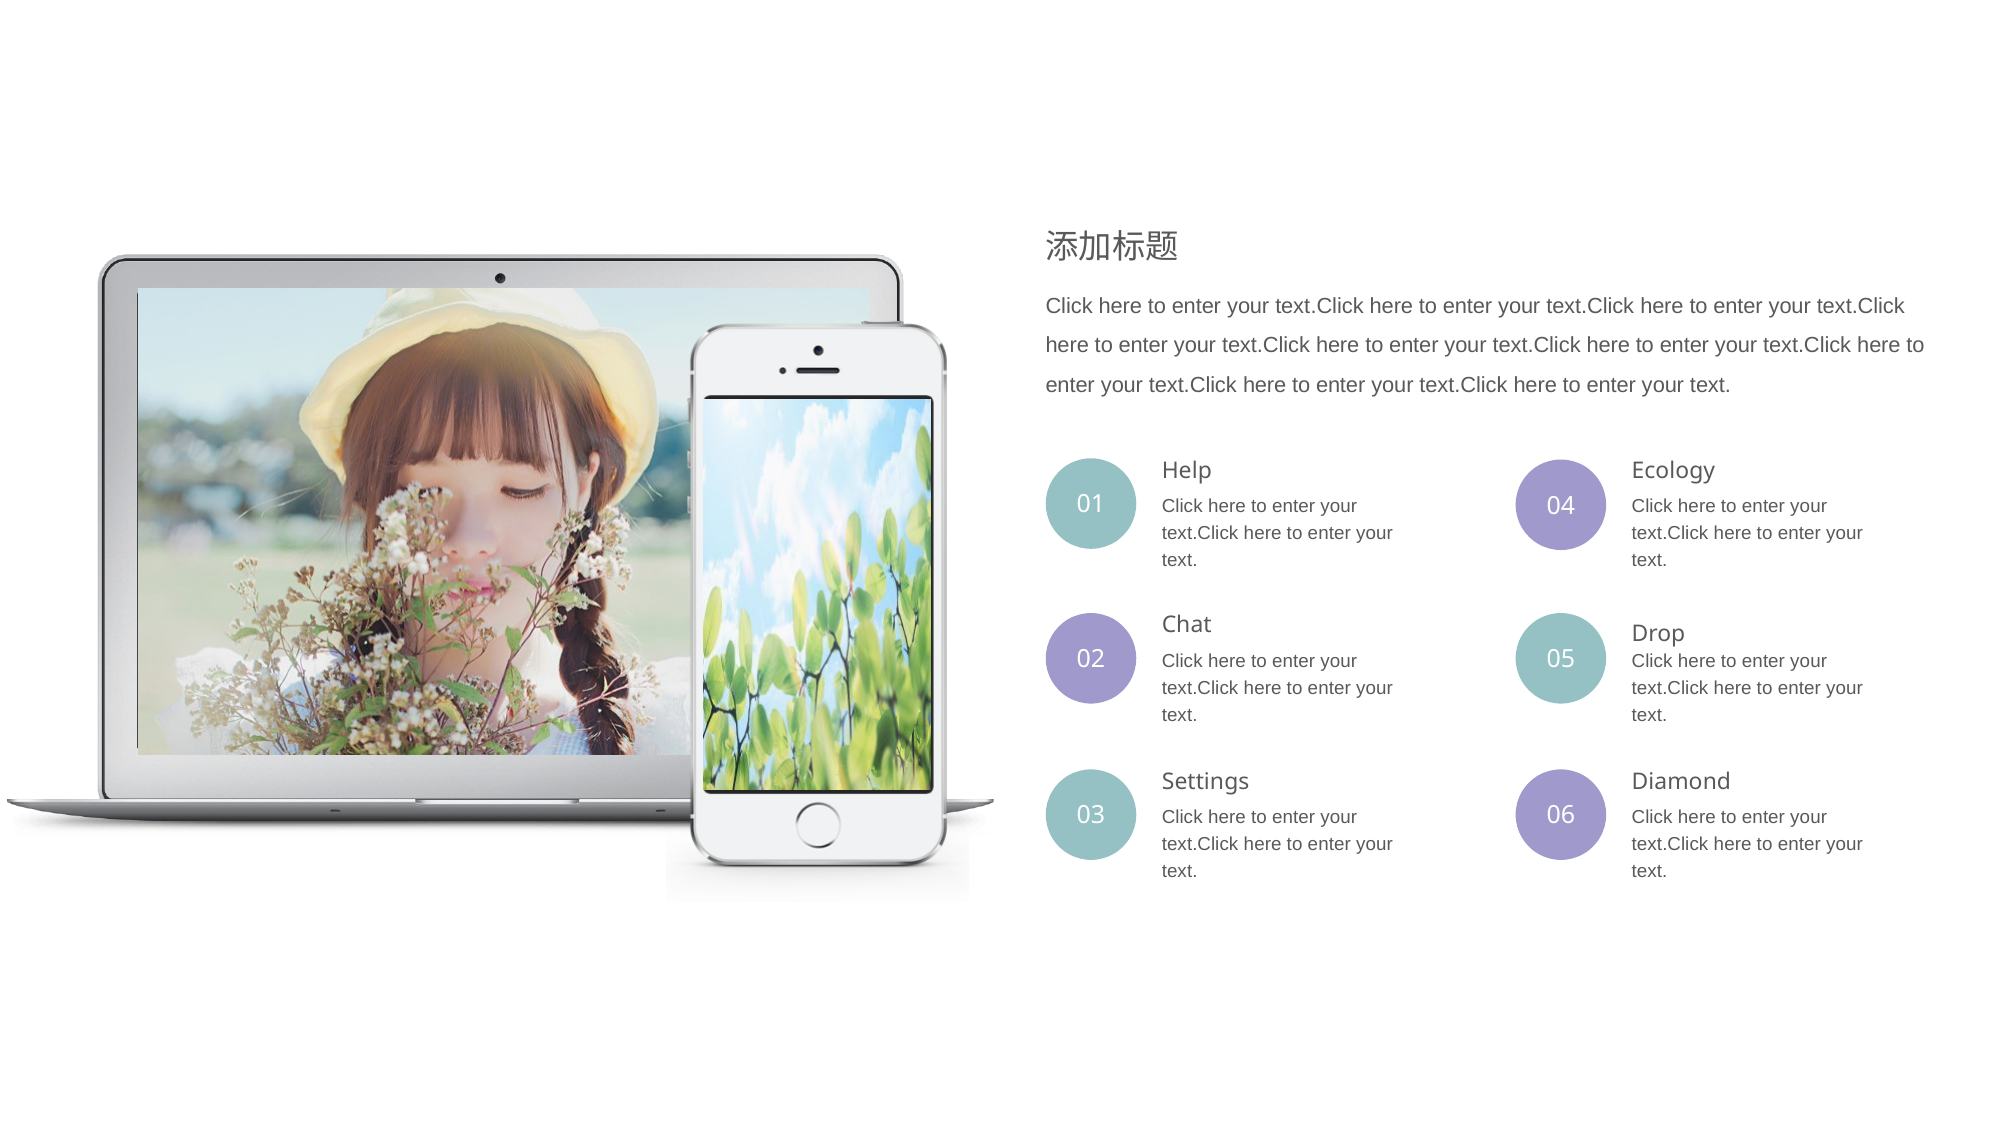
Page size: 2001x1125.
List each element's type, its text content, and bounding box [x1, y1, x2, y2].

text_box Click here to enter your text.Click here to enter your text. [1161, 800, 1433, 893]
text_box 06 [1515, 769, 1607, 860]
text_box Click here to enter your text.Click here to enter your text. [1631, 644, 1903, 737]
text_box 03 [1045, 769, 1137, 860]
text_box Settings [1161, 769, 1419, 822]
text_box 添加标题 [1045, 230, 1940, 276]
text_box Drop [1631, 612, 1889, 666]
text_box Click here to enter your text.Click here to enter your text.Click here to enter your text.Click here to enter your text.Click here to enter your text.Click here to enter your text.Click here to enter your text.Click here to enter your text.Click here to enter your text. [1045, 278, 1940, 400]
text_box Chat [1161, 612, 1419, 666]
text_box Click here to enter your text.Click here to enter your text. [1161, 644, 1433, 737]
text_box Diamond [1631, 769, 1889, 822]
text_box 04 [1515, 459, 1607, 551]
picture [0, 176, 1029, 902]
text_box Help [1161, 458, 1419, 511]
text_box 02 [1045, 613, 1137, 704]
text_box Ecology [1631, 458, 1889, 511]
text_box Click here to enter your text.Click here to enter your text. [1631, 800, 1903, 893]
text_box Click here to enter your text.Click here to enter your text. [1161, 489, 1433, 582]
text_box Click here to enter your text.Click here to enter your text. [1631, 489, 1903, 582]
text_box 05 [1515, 613, 1607, 704]
text_box 01 [1045, 458, 1137, 549]
